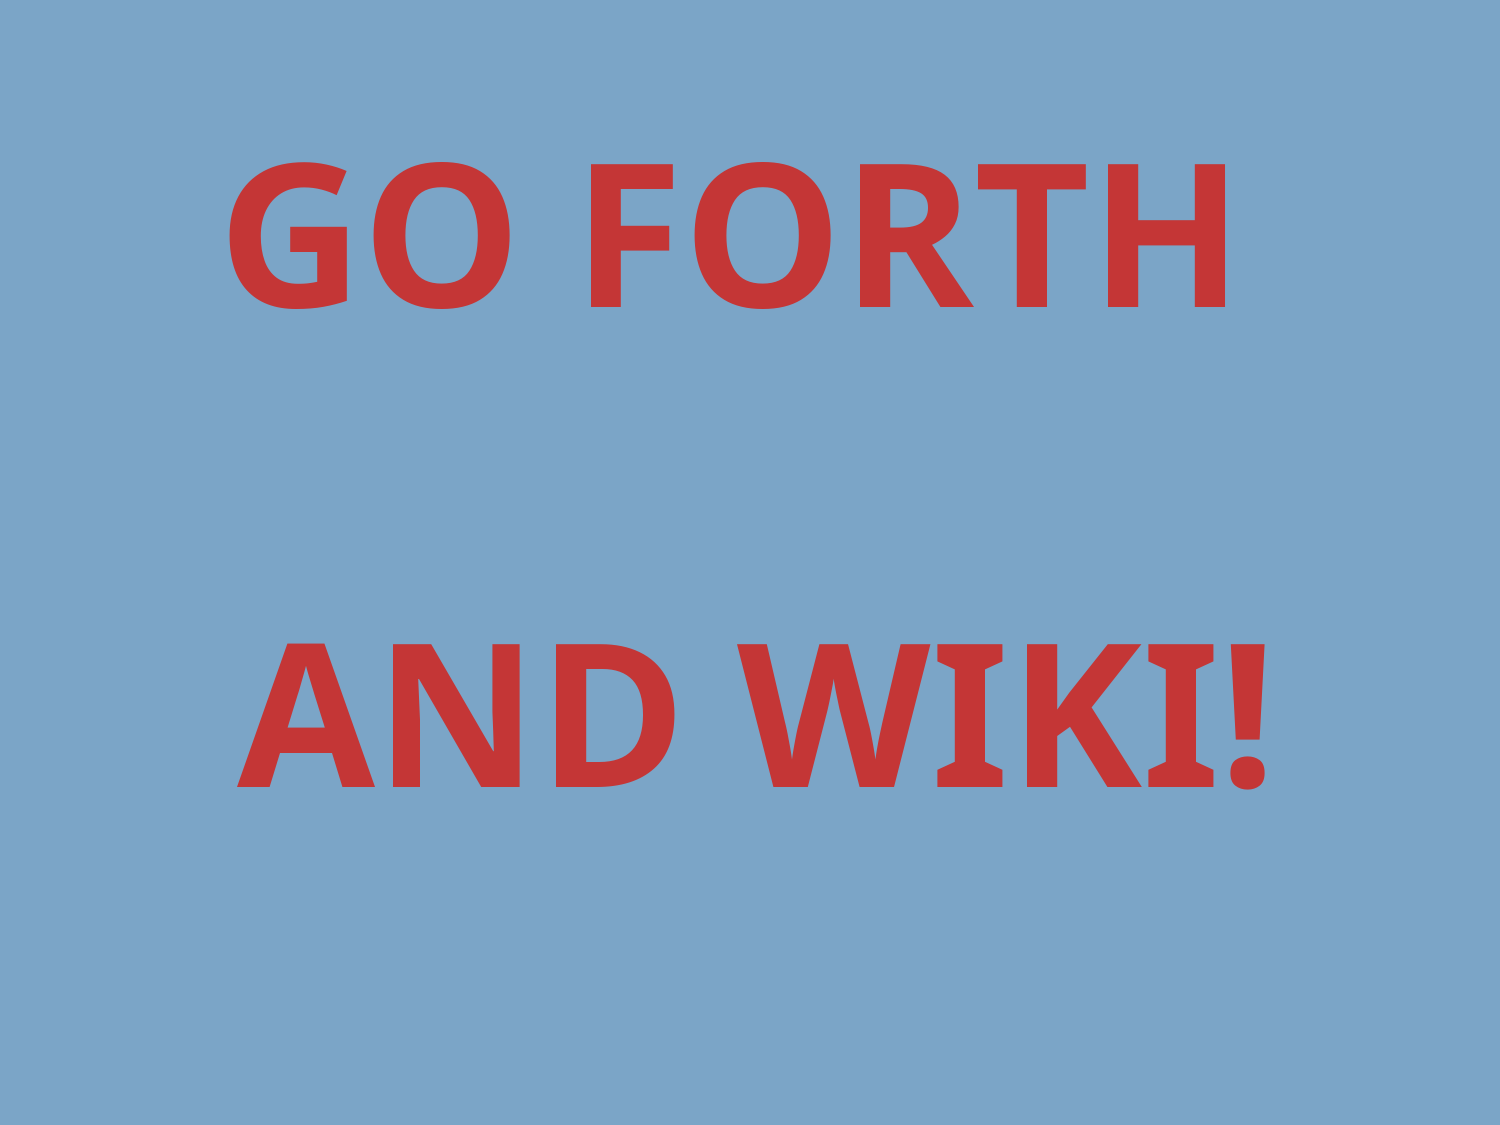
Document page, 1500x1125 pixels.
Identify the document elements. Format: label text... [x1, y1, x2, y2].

text_box go forth and wiki! [75, 99, 1388, 835]
